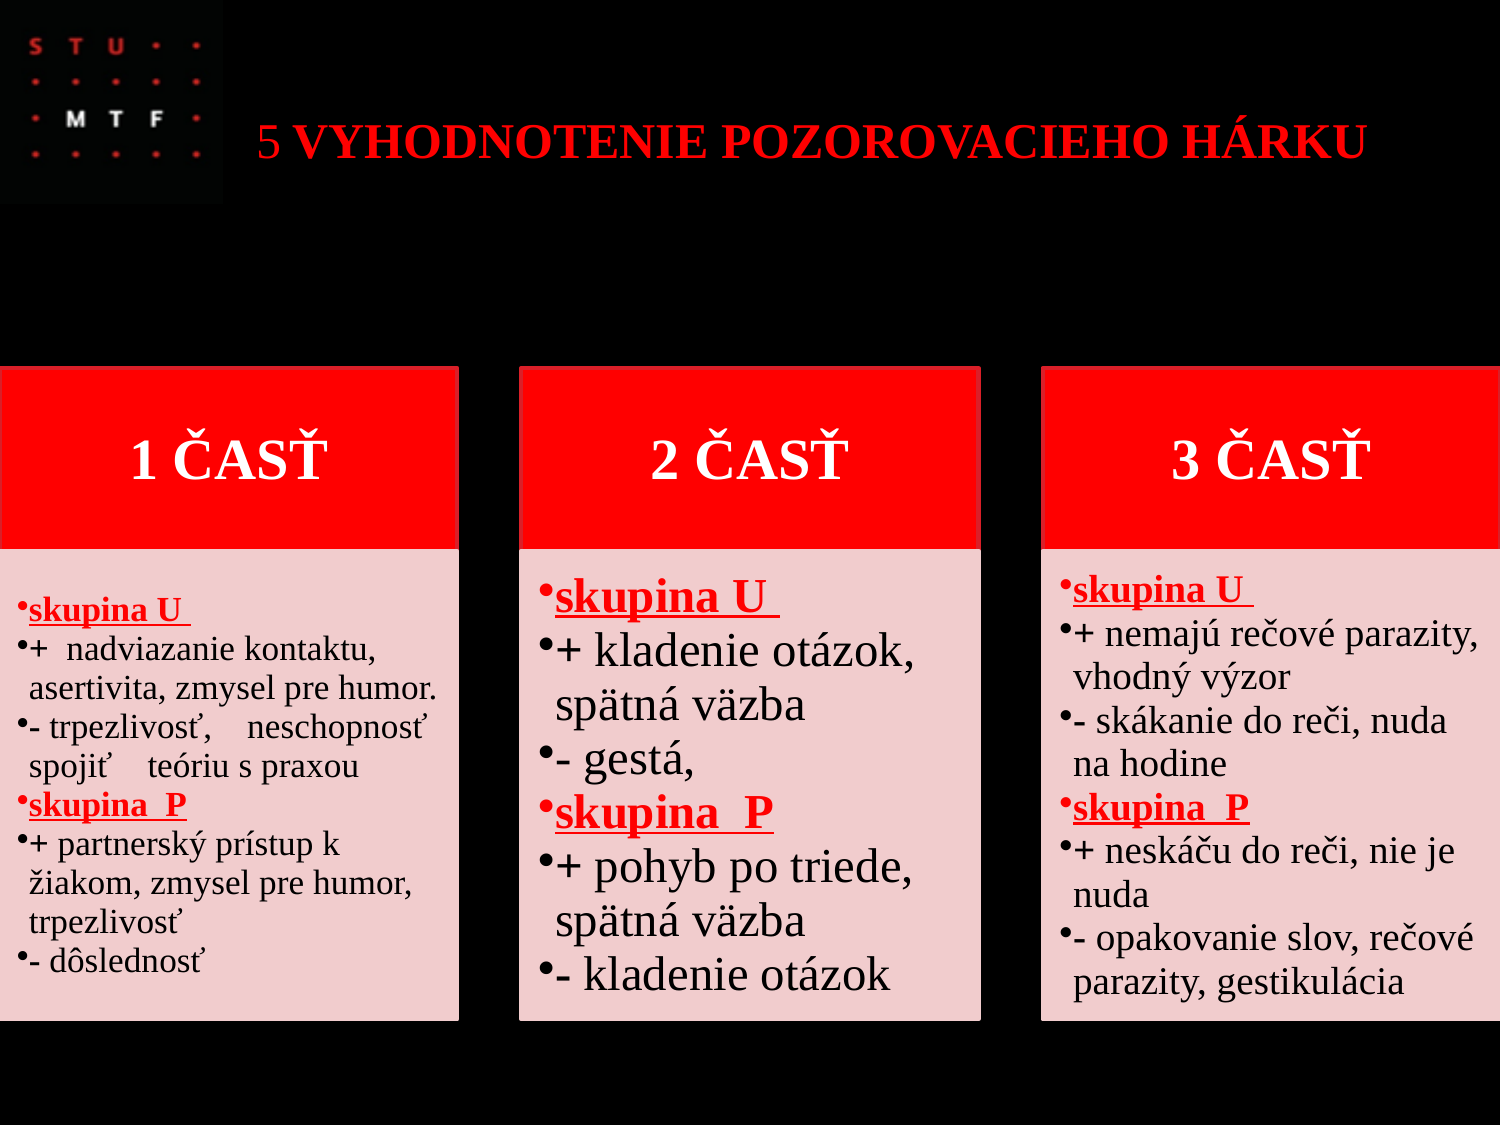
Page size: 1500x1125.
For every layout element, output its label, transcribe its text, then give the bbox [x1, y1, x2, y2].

title 5 vyhodnotenie pozorovacieho hárku [75, 45, 1425, 233]
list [0, 262, 1500, 1125]
picture [0, 0, 223, 205]
